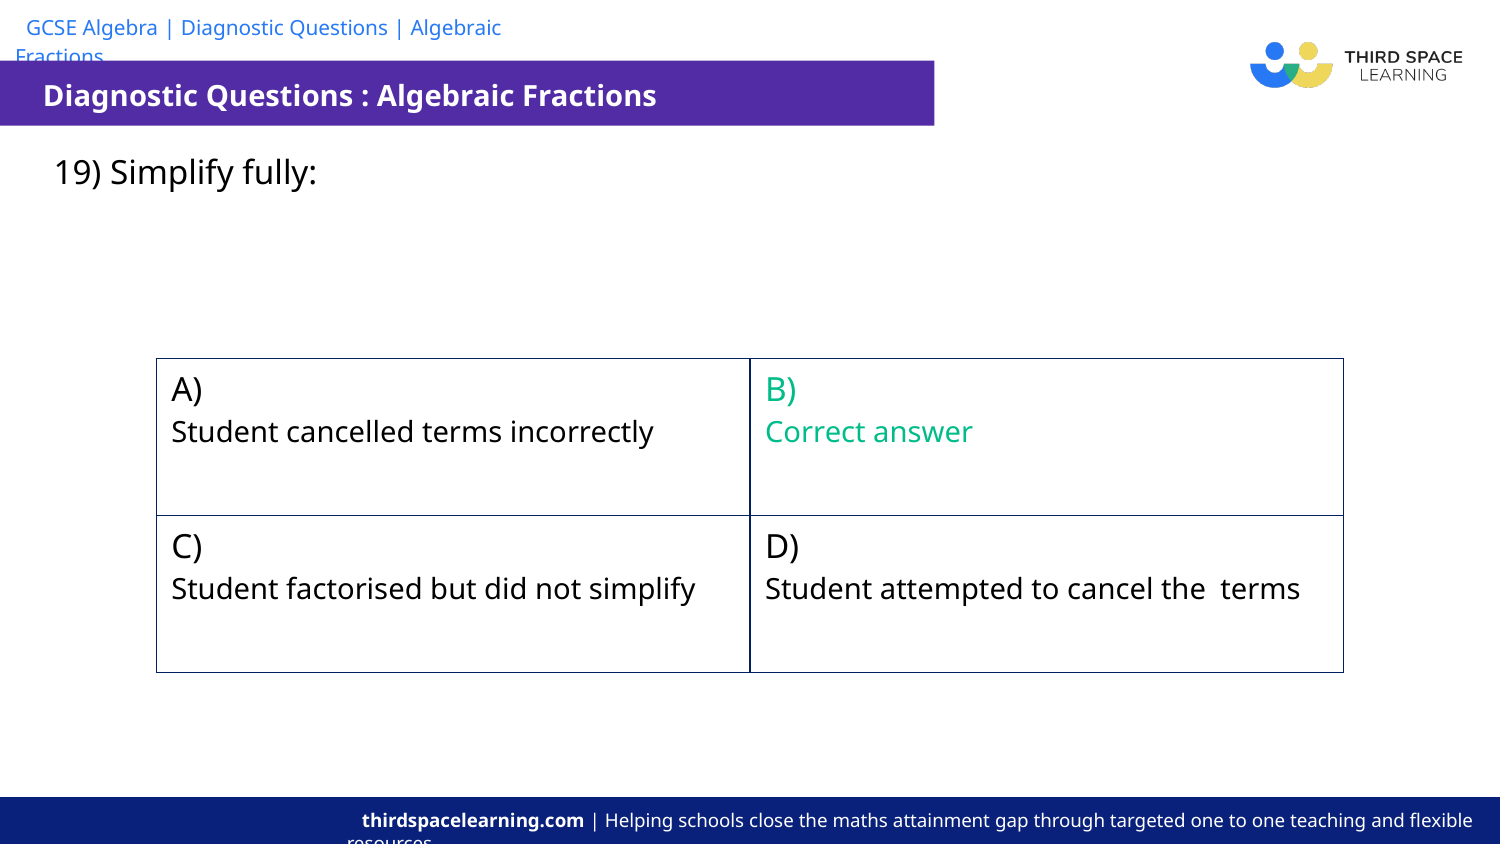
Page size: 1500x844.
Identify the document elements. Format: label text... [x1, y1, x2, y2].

text_box Diagnostic Questions : Algebraic Fractions [27, 61, 778, 127]
picture [1250, 33, 1465, 99]
